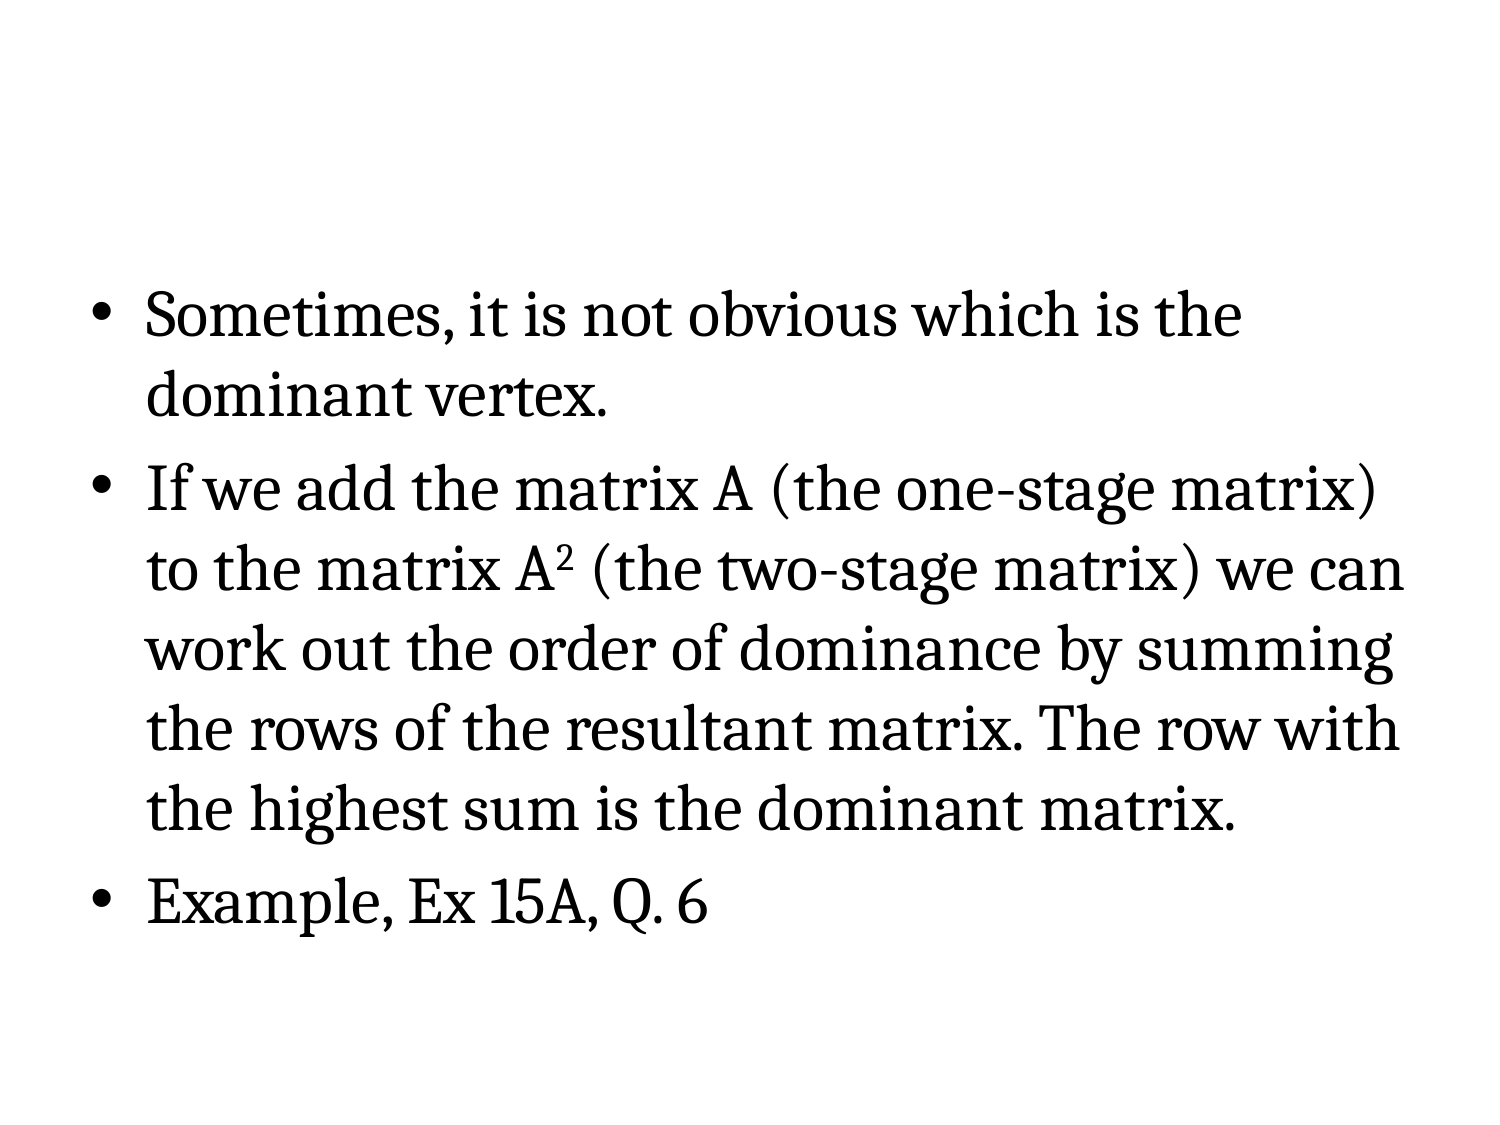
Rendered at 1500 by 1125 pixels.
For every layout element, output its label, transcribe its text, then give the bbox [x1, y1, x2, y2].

list Sometimes, it is not obvious which is the dominant vertex. If we add the matrix A (the one-stage matrix) to the matrix A2 (the two-stage matrix) we can work out the order of dominance by summing the rows of the resultant matrix. The row with the highest sum is the dominant matrix. Example, Ex 15A, Q. 6 [75, 262, 1425, 1005]
